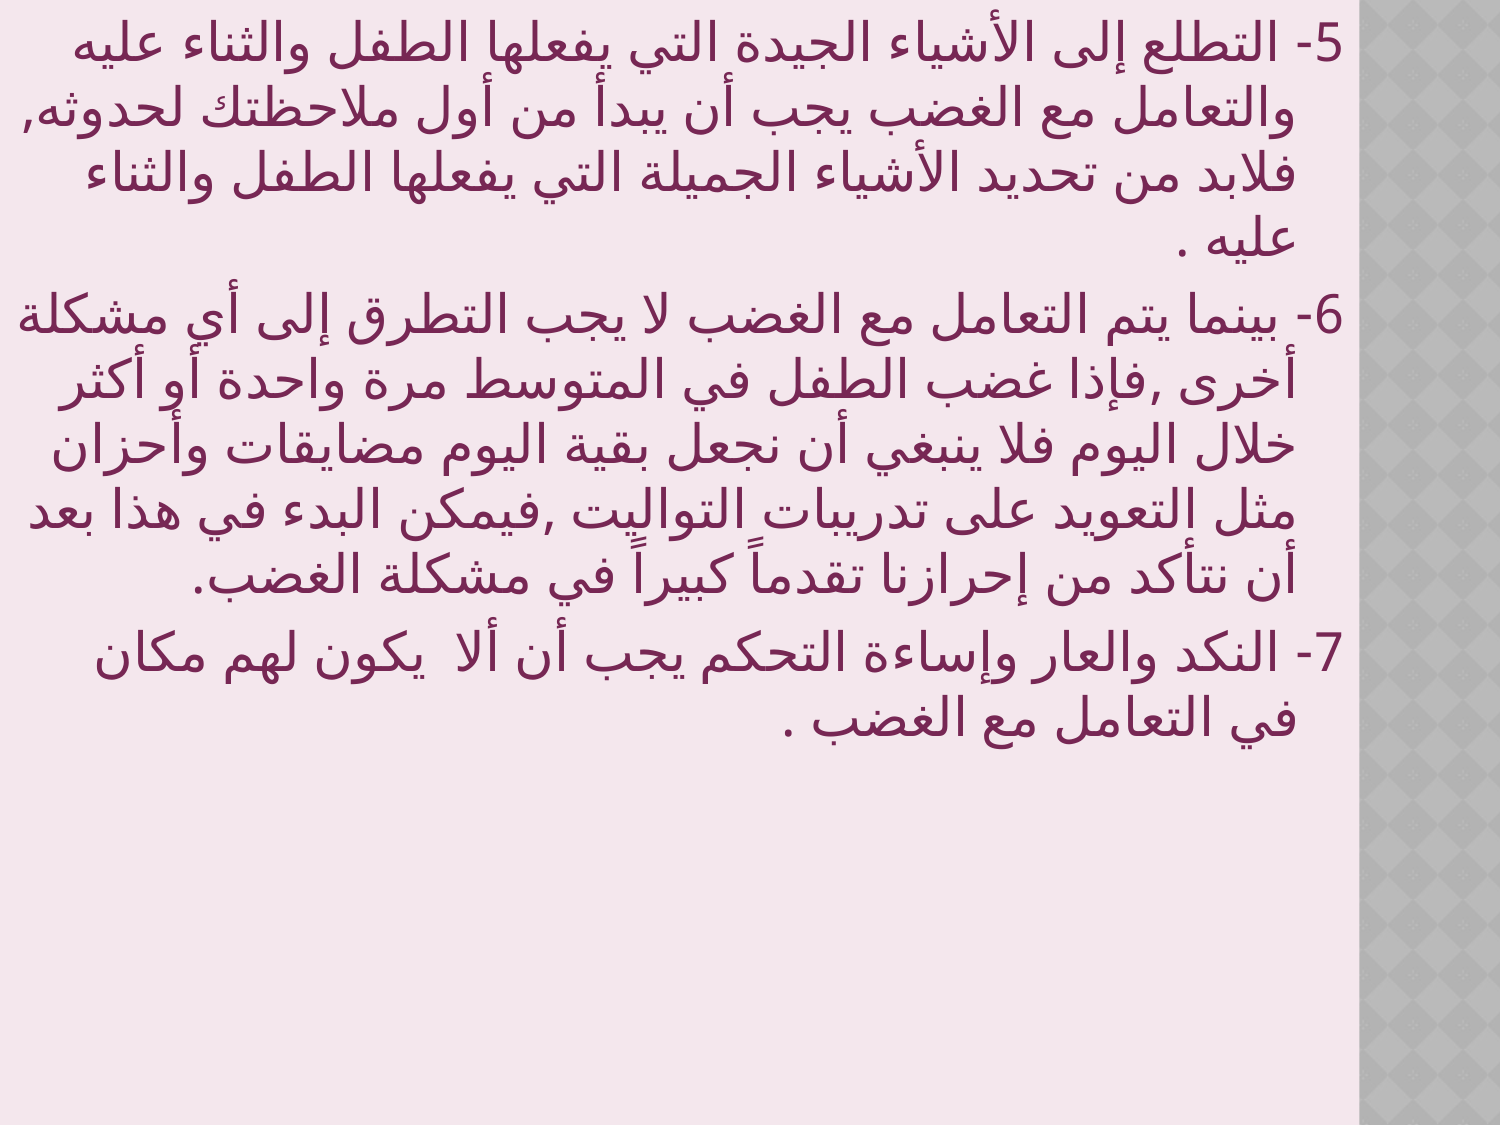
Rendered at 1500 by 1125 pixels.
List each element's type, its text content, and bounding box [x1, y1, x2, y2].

list 5- التطلع إلى الأشياء الجيدة التي يفعلها الطفل والثناء عليه والتعامل مع الغضب يجب أن يبدأ من أول ملاحظتك لحدوثه, فلابد من تحديد الأشياء الجميلة التي يفعلها الطفل والثناء عليه . 6- بينما يتم التعامل مع الغضب لا يجب التطرق إلى أي مشكلة أخرى ,فإذا غضب الطفل في المتوسط مرة واحدة أو أكثر خلال اليوم فلا ينبغي أن نجعل بقية اليوم مضايقات وأحزان مثل التعويد على تدريبات التواليت ,فيمكن البدء في هذا بعد أن نتأكد من إحرازنا تقدماً كبيراً في مشكلة الغضب. 7- النكد والعار وإساءة التحكم يجب أن ألا يكون لهم مكان في التعامل مع الغضب . [0, 0, 1360, 1125]
